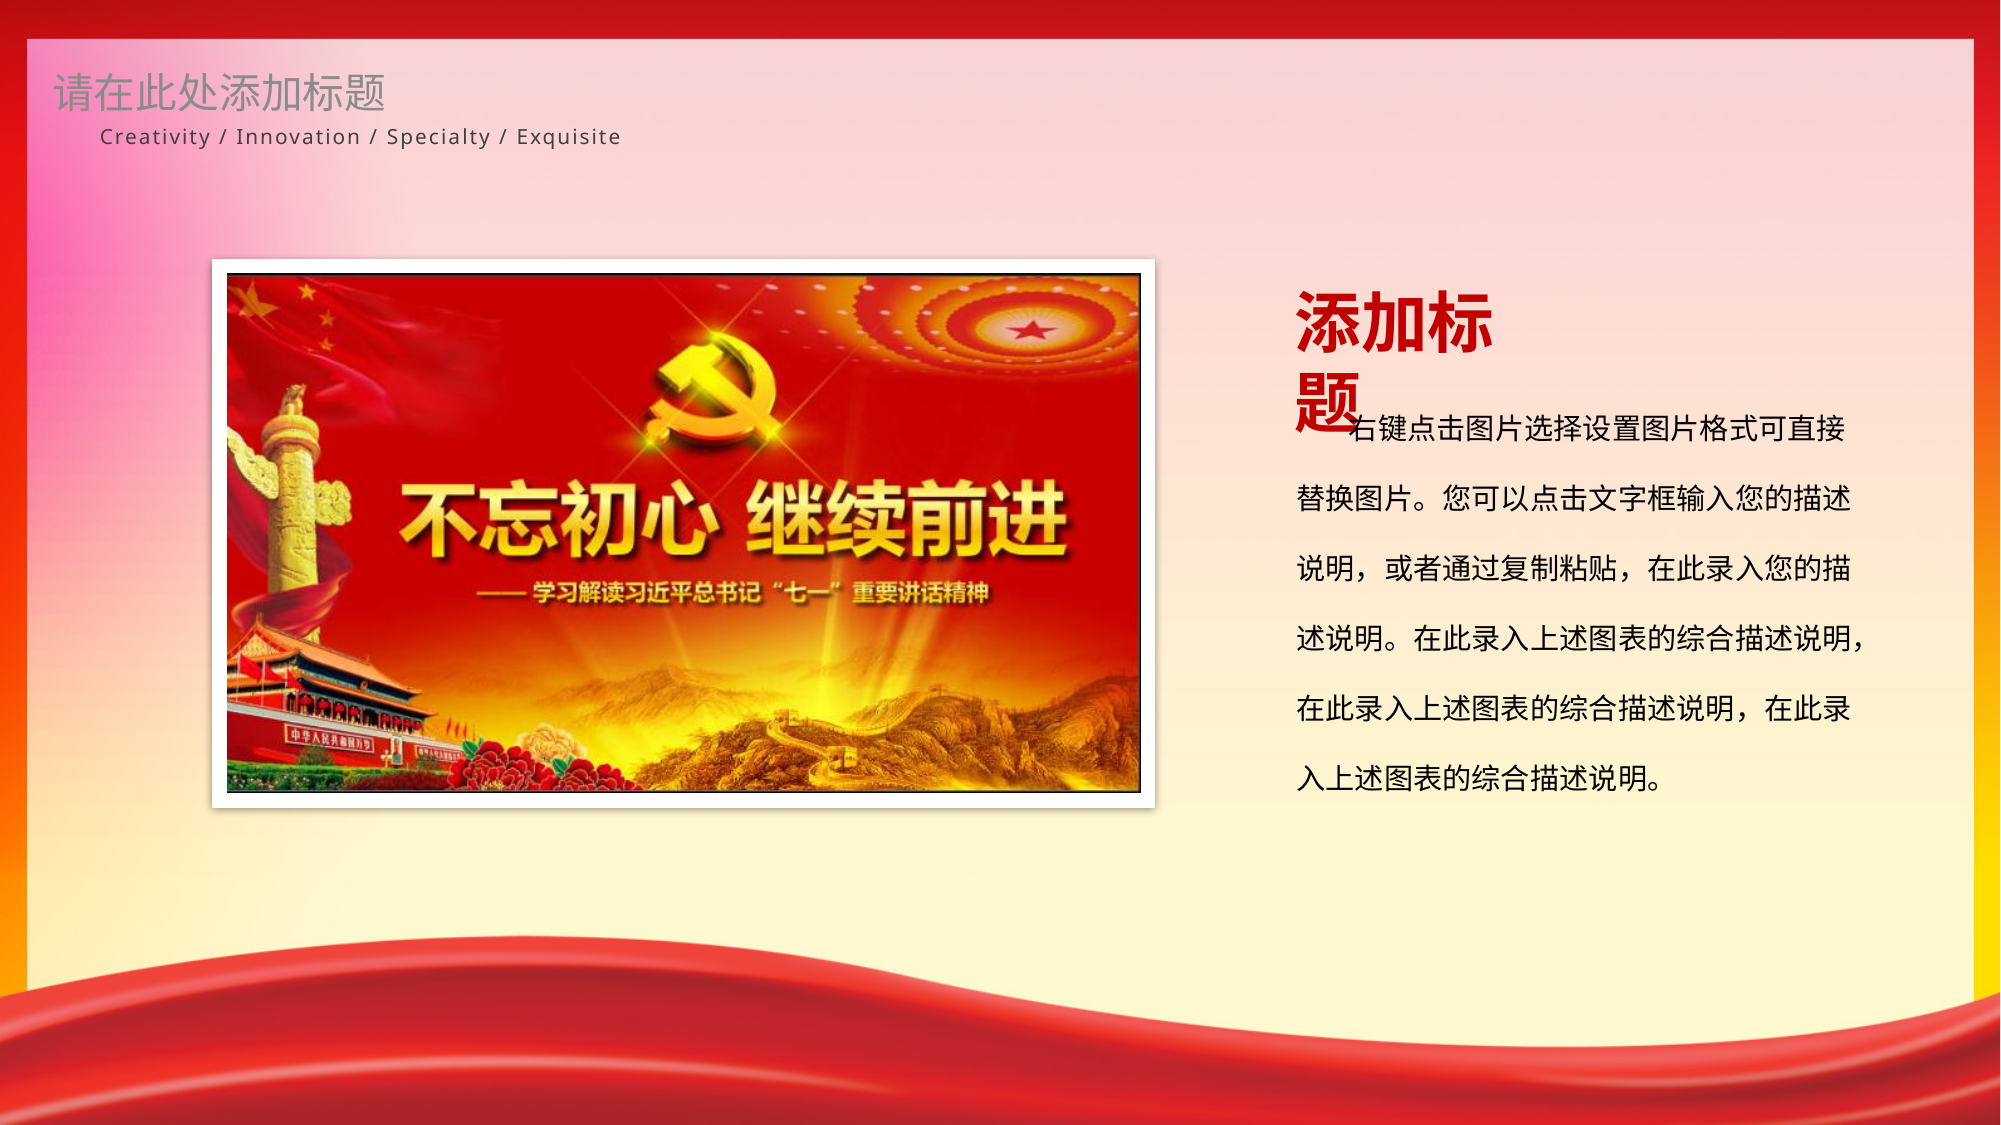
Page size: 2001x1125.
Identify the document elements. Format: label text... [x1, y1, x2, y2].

text_box 添加标题 [1279, 273, 1577, 449]
picture [0, 0, 2001, 1125]
text_box Creativity / Innovation / Specialty / Exquisite [85, 116, 851, 156]
list 请在此处添加标题 [37, 58, 638, 156]
text_box 右键点击图片选择设置图片格式可直接替换图片。您可以点击文字框输入您的描述说明，或者通过复制粘贴，在此录入您的描述说明。在此录入上述图表的综合描述说明，在此录入上述图表的综合描述说明，在此录入上述图表的综合描述说明。 [1281, 368, 1883, 803]
